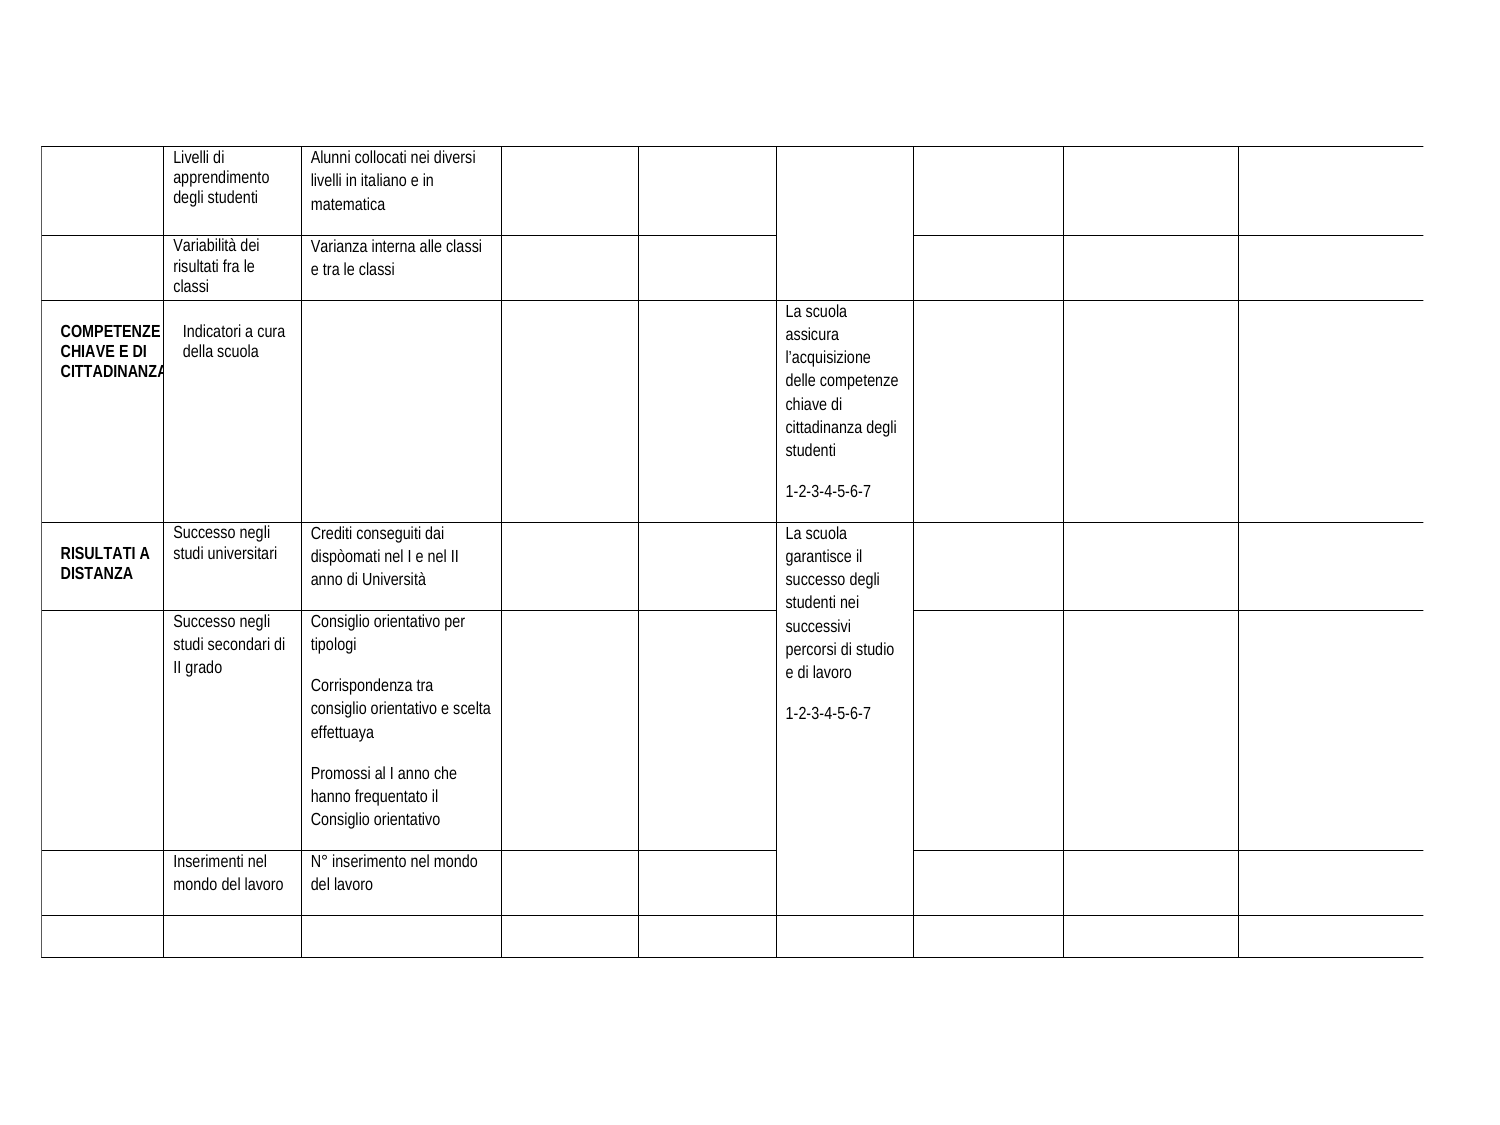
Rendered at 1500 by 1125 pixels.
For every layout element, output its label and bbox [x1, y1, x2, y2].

text_box [41, 145, 1424, 1001]
